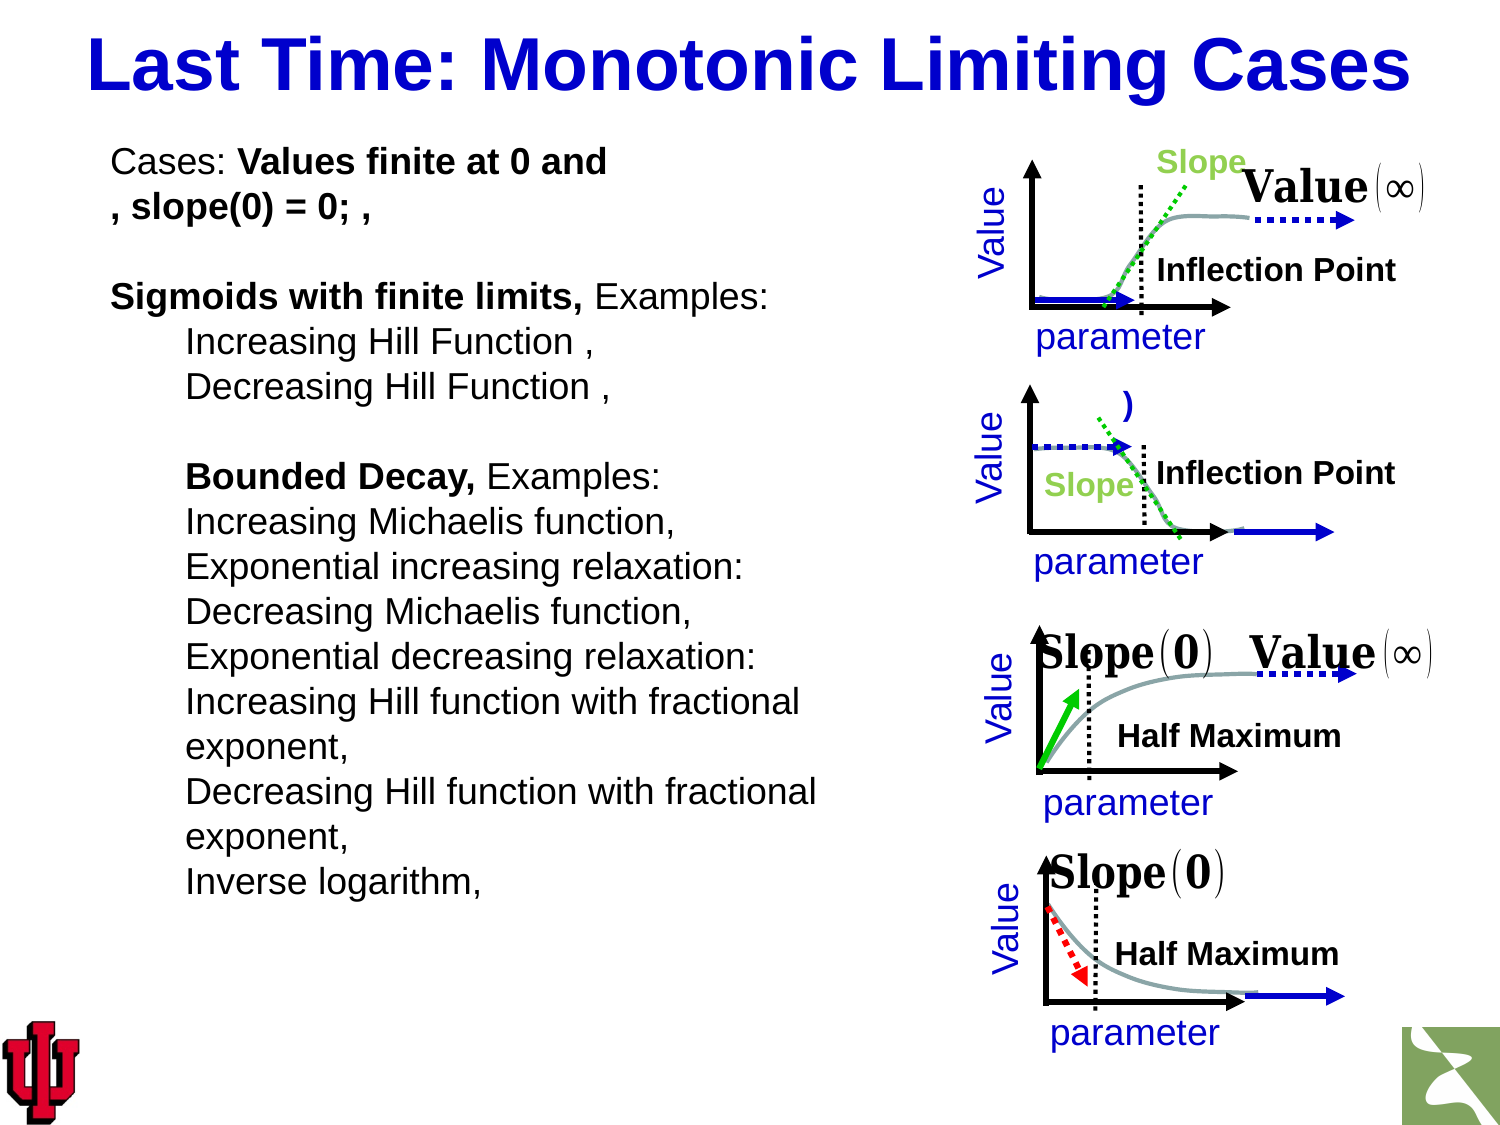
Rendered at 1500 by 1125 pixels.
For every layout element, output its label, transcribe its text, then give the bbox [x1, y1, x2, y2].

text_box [956, 384, 1414, 591]
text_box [973, 845, 1358, 1062]
title Last Time: Monotonic Limiting Cases [0, 0, 1500, 130]
picture [1402, 1027, 1500, 1125]
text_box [958, 132, 1427, 366]
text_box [966, 624, 1434, 832]
picture [0, 1020, 80, 1125]
